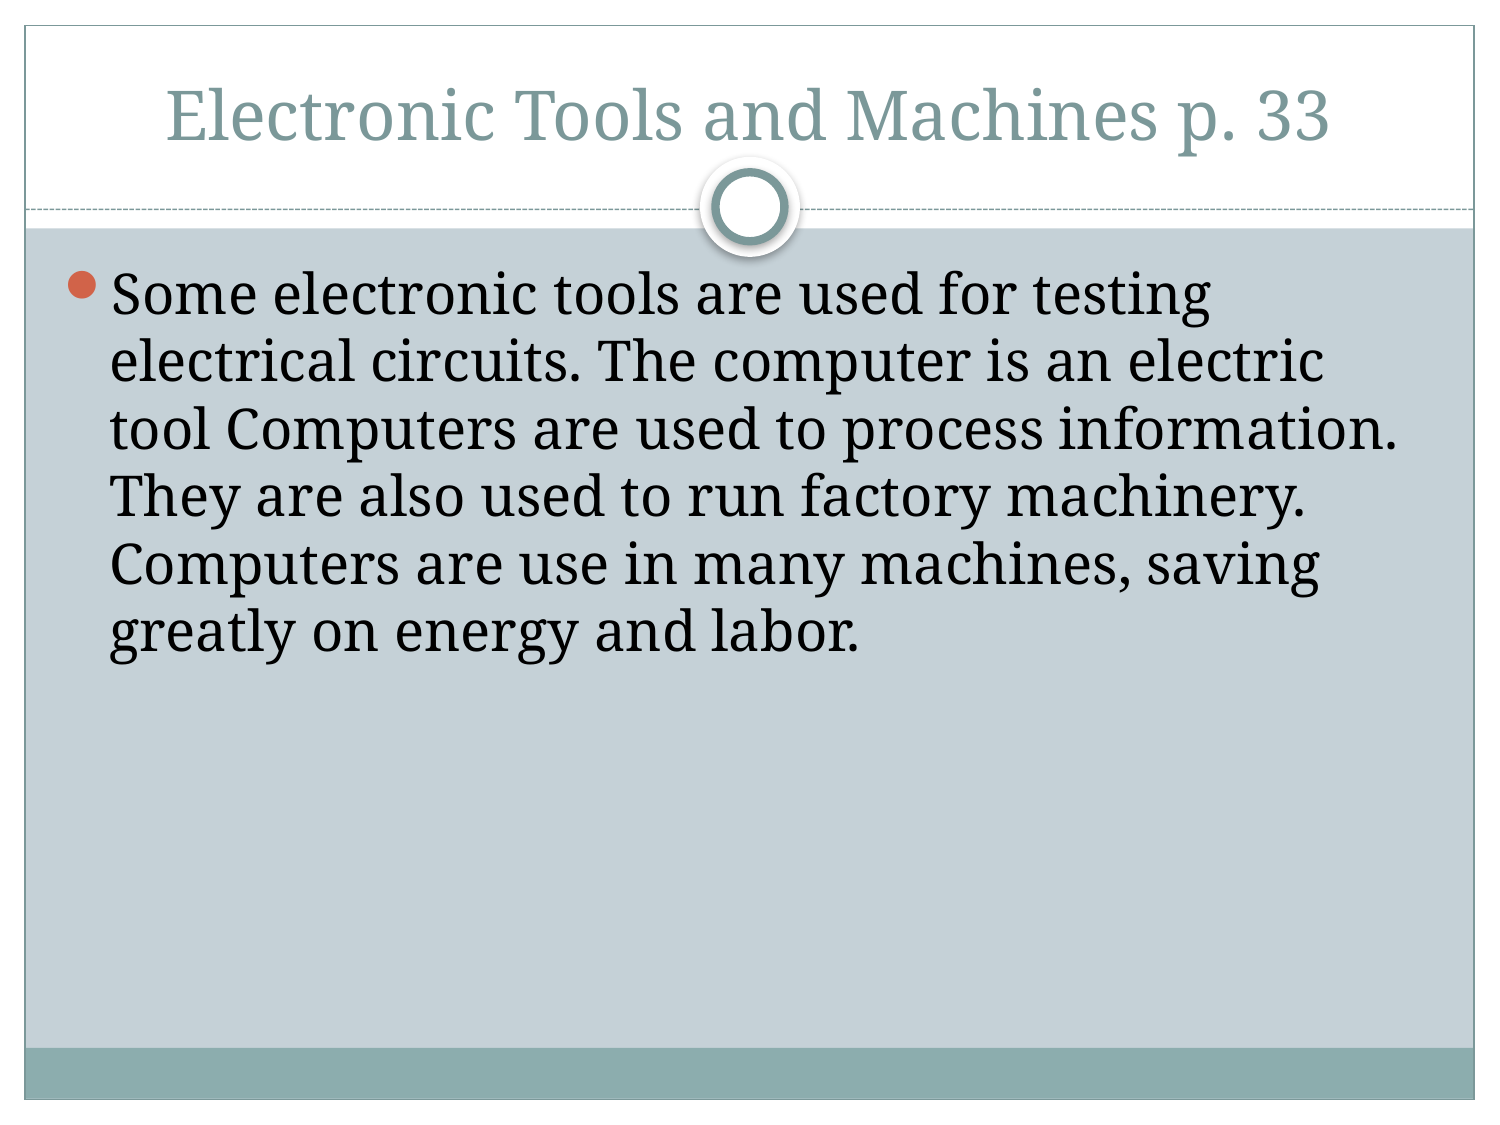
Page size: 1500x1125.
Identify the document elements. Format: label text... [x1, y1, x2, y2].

list Some electronic tools are used for testing electrical circuits. The computer is an electric tool Computers are used to process information. They are also used to run factory machinery. Computers are use in many machines, saving greatly on energy and labor. [49, 250, 1445, 1001]
title Electronic Tools and Machines p. 33 [49, 37, 1450, 162]
